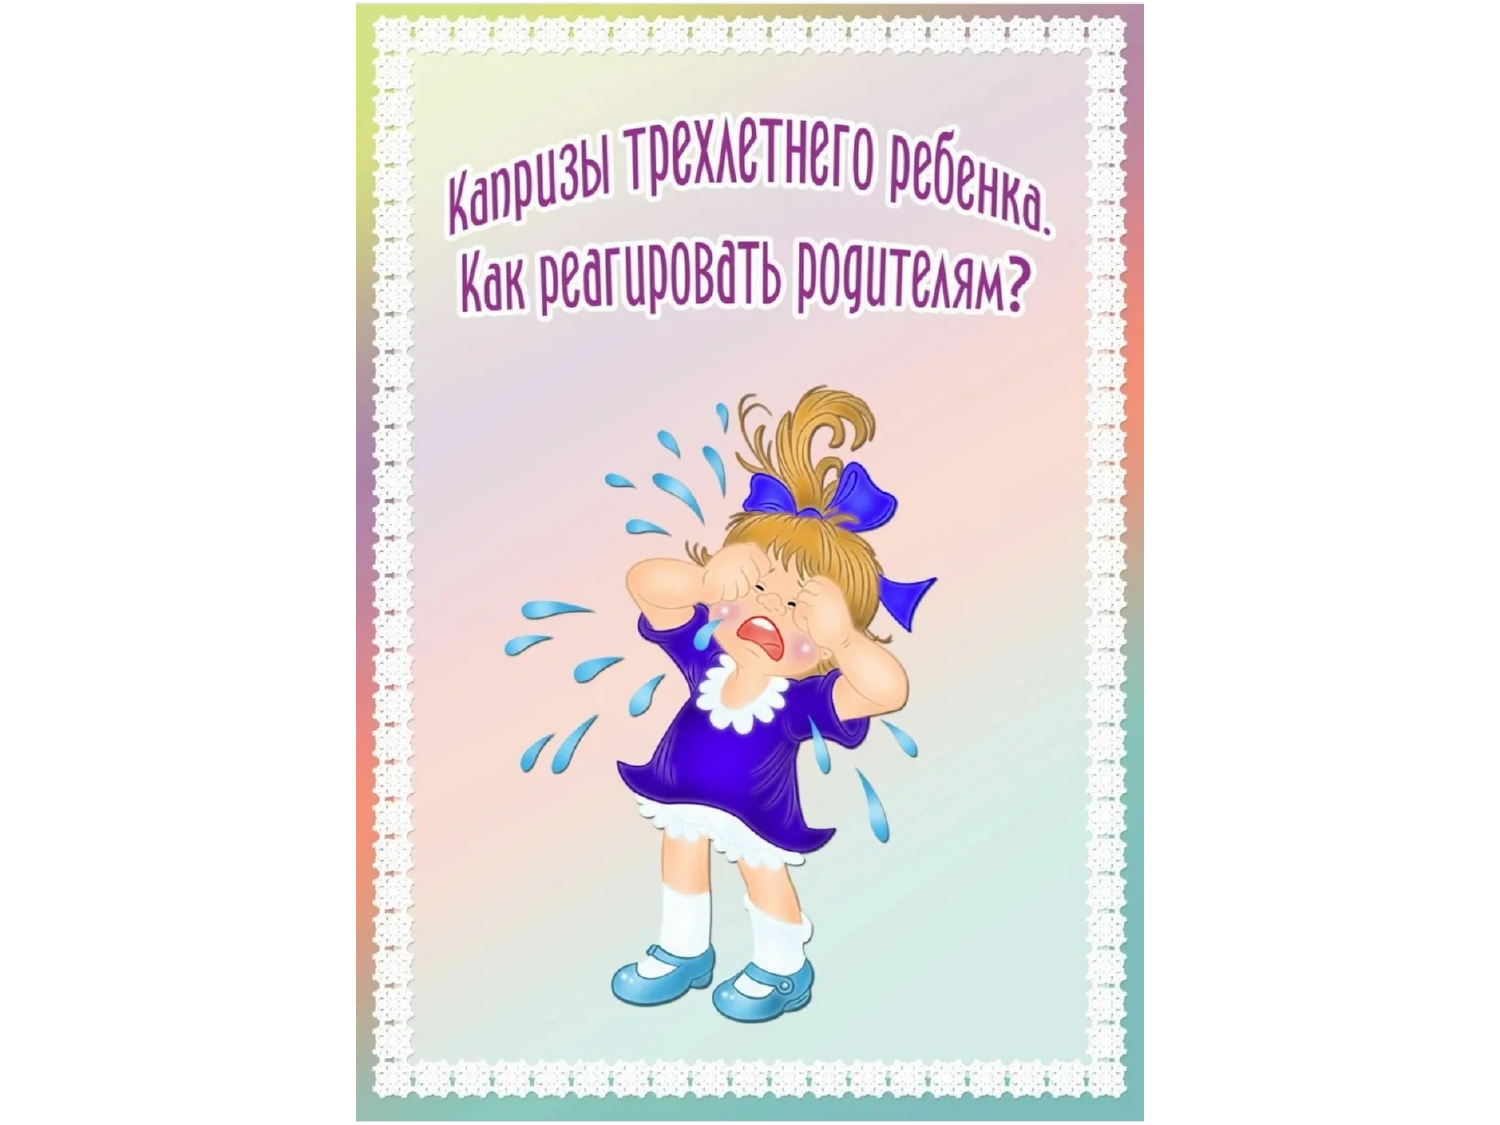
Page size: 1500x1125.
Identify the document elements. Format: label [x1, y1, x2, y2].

picture [356, 0, 1144, 1125]
